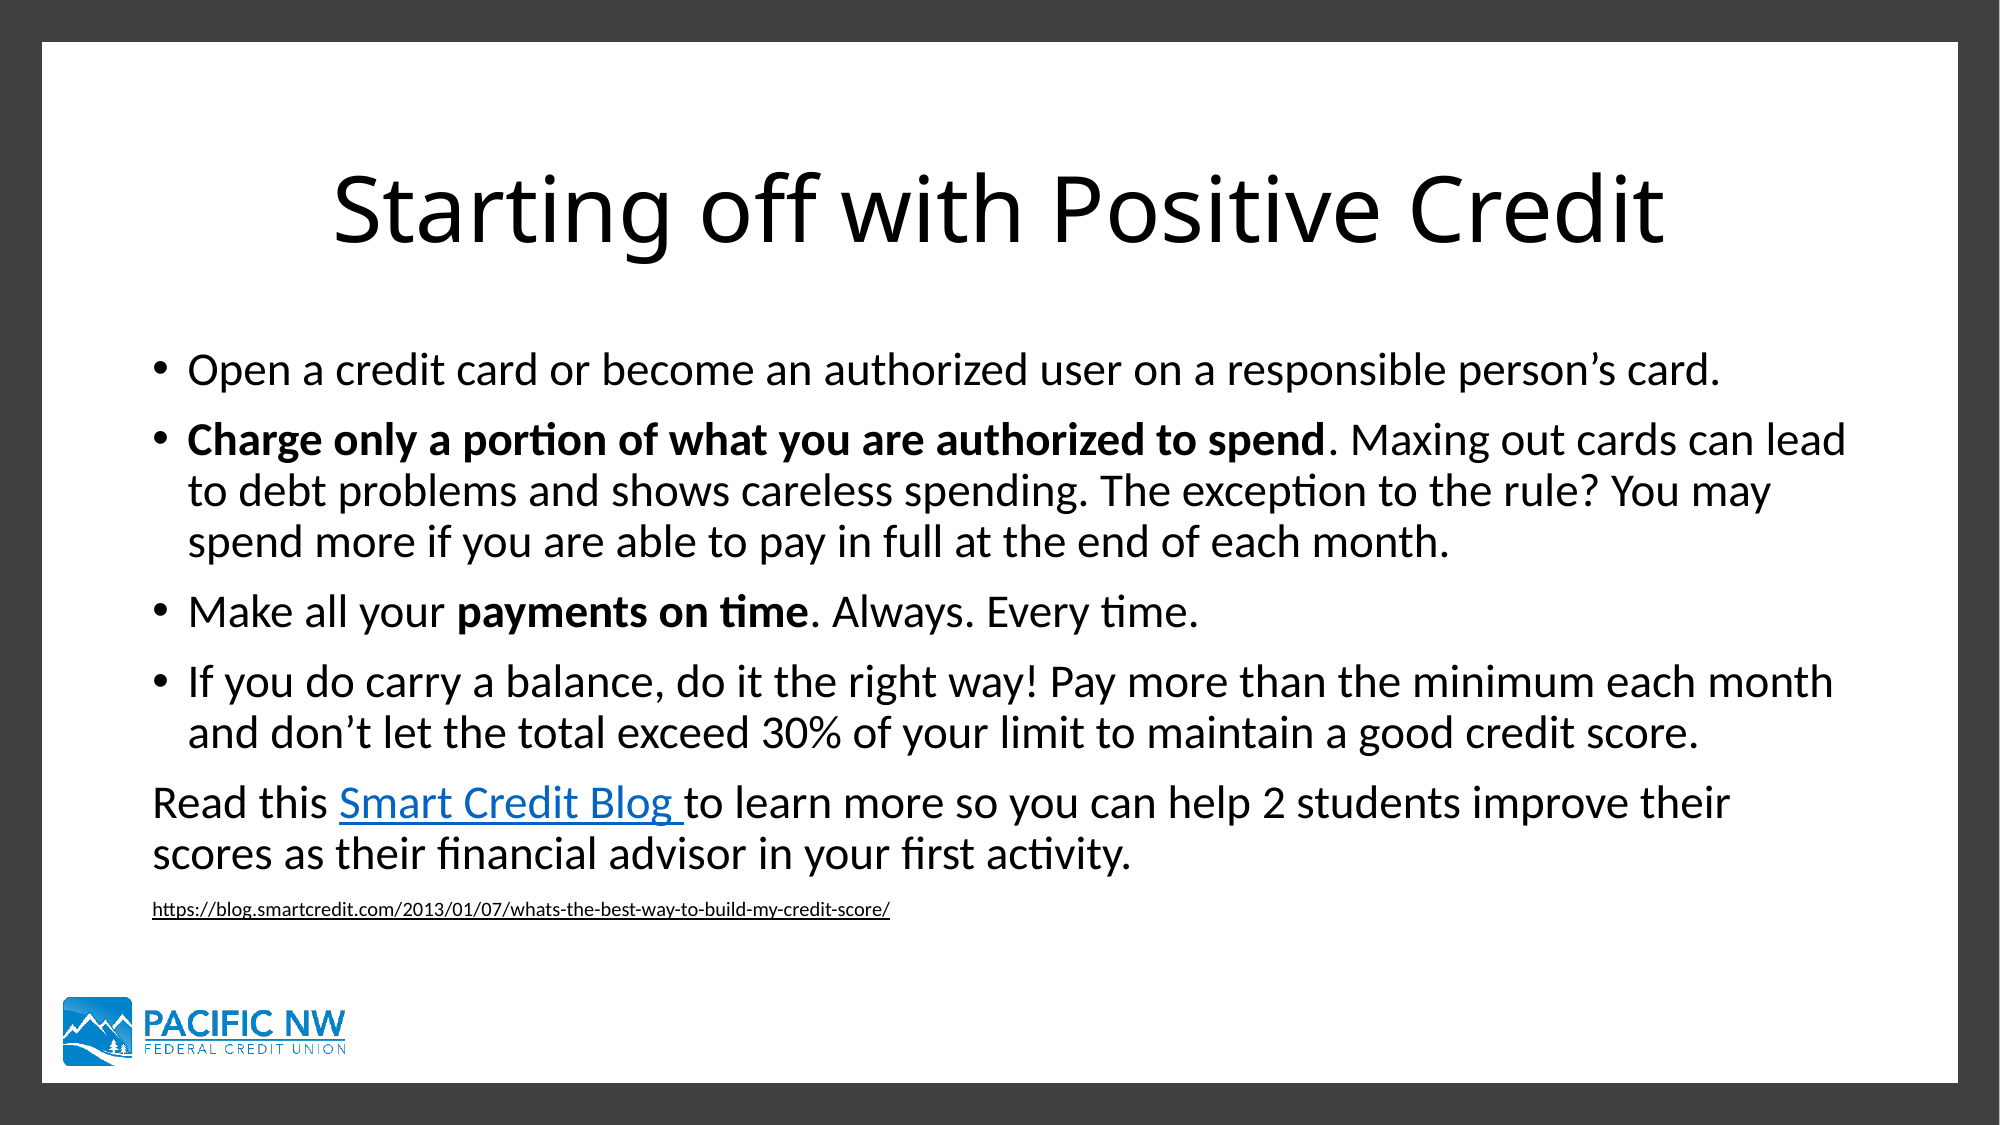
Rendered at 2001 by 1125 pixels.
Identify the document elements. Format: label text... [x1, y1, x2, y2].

list Open a credit card or become an authorized user on a responsible person’s card. Charge only a portion of what you are authorized to spend. Maxing out cards can lead to debt problems and shows careless spending. The exception to the rule? You may spend more if you are able to pay in full at the end of each month. Make all your payments on time. Always. Every time. If you do carry a balance, do it the right way! Pay more than the minimum each month and don’t let the total exceed 30% of your limit to maintain a good credit score. Read this Smart Credit Blog to learn more so you can help 2 students improve their scores as their financial advisor in your first activity. https://blog.smartcredit.com/2013/01/07/whats-the-best-way-to-build-my-credit-score/ [137, 337, 1863, 973]
text_box [0, 0, 2000, 1125]
picture [63, 997, 345, 1066]
title Starting off with Positive Credit [137, 103, 1863, 322]
text_box [52, 51, 1948, 1073]
